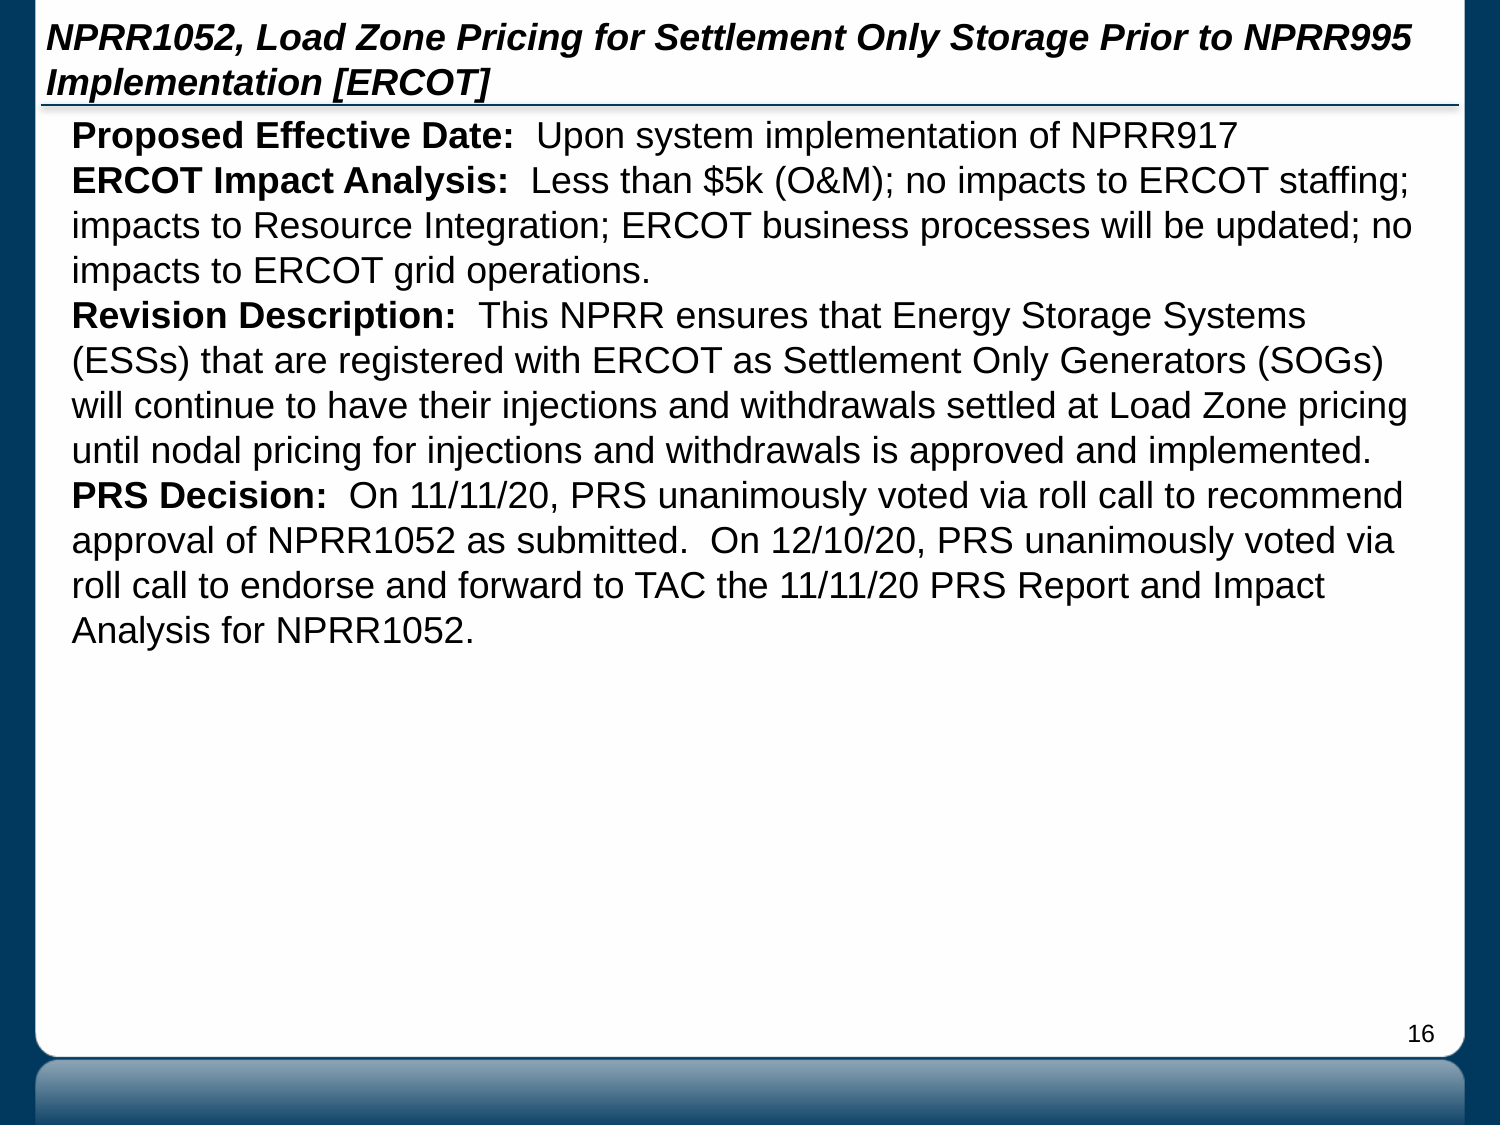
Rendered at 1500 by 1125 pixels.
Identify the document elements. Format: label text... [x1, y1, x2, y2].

text_box Proposed Effective Date: Upon system implementation of NPRR917 ERCOT Impact Analysis: Less than $5k (O&M); no impacts to ERCOT staffing; impacts to Resource Integration; ERCOT business processes will be updated; no impacts to ERCOT grid operations. Revision Description: This NPRR ensures that Energy Storage Systems (ESSs) that are registered with ERCOT as Settlement Only Generators (SOGs) will continue to have their injections and withdrawals settled at Load Zone pricing until nodal pricing for injections and withdrawals is approved and implemented. PRS Decision: On 11/11/20, PRS unanimously voted via roll call to recommend approval of NPRR1052 as submitted. On 12/10/20, PRS unanimously voted via roll call to endorse and forward to TAC the 11/11/20 PRS Report and Impact Analysis for NPRR1052. [56, 103, 1448, 659]
title NPRR1052, Load Zone Pricing for Settlement Only Storage Prior to NPRR995 Implementation [ERCOT] [31, 20, 1464, 97]
picture [35, 0, 1465, 1125]
